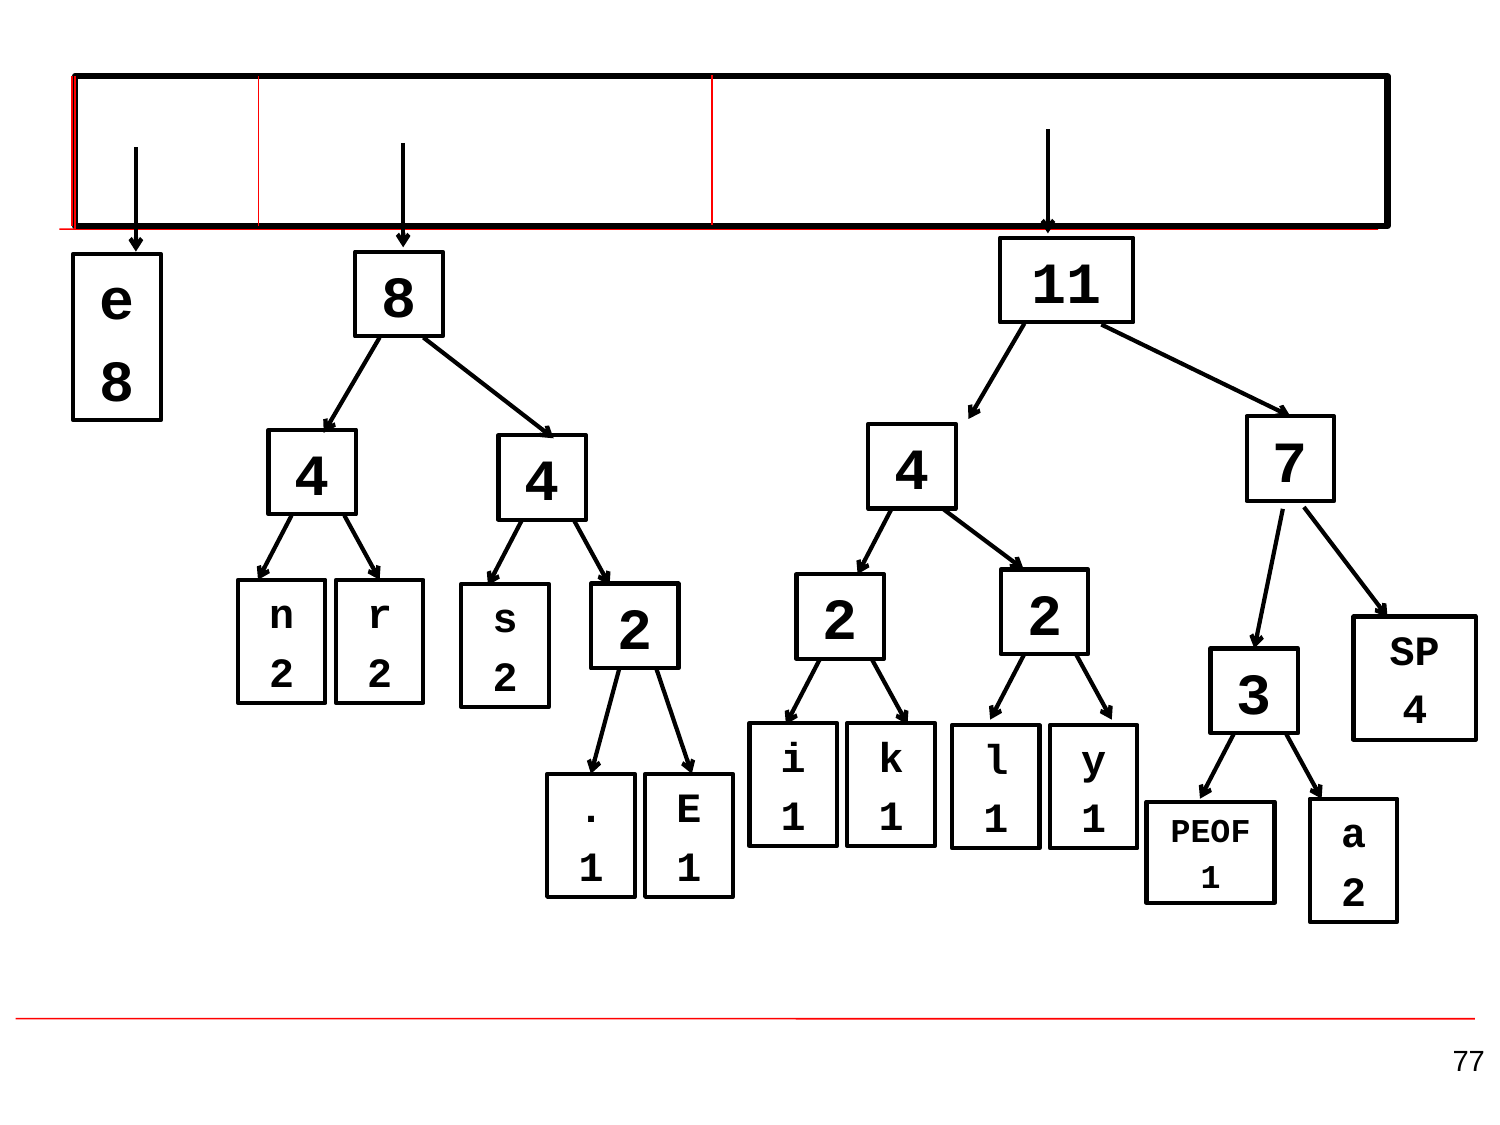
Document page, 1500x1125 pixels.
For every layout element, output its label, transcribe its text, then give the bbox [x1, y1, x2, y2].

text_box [857, 509, 892, 575]
text_box [76, 76, 258, 227]
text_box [344, 515, 380, 581]
text_box 4 [268, 429, 357, 515]
text_box a 2 [1309, 798, 1398, 922]
text_box y 1 [1049, 725, 1138, 849]
text_box n 2 [237, 579, 326, 703]
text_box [989, 655, 1024, 720]
text_box 8 [355, 251, 443, 337]
text_box s 2 [461, 583, 549, 707]
text_box 2 [796, 574, 884, 659]
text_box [590, 669, 620, 775]
text_box 4 [498, 435, 587, 520]
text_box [423, 337, 554, 439]
text_box PEOF 1 [1146, 801, 1275, 903]
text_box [656, 669, 693, 775]
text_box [943, 509, 1024, 570]
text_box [872, 659, 908, 725]
text_box . 1 [547, 773, 635, 897]
text_box l 1 [951, 725, 1040, 849]
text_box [323, 337, 380, 434]
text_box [1101, 324, 1291, 417]
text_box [574, 520, 610, 586]
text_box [968, 323, 1025, 420]
slide_number 77 [1149, 1034, 1500, 1113]
text_box 4 [868, 423, 956, 509]
text_box i 1 [749, 722, 837, 847]
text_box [1254, 508, 1284, 649]
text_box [487, 520, 522, 586]
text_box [257, 515, 292, 581]
text_box E 1 [645, 773, 733, 897]
text_box [713, 76, 1388, 227]
text_box SP 4 [1353, 616, 1476, 740]
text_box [1303, 506, 1388, 618]
text_box 3 [1210, 648, 1299, 734]
text_box k 1 [847, 722, 935, 847]
text_box 7 [1246, 416, 1335, 502]
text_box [785, 659, 820, 725]
text_box e 8 [73, 253, 161, 421]
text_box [1199, 734, 1234, 799]
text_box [1286, 734, 1322, 799]
text_box r 2 [335, 579, 424, 703]
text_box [1076, 655, 1112, 720]
text_box 2 [1000, 569, 1089, 655]
text_box [259, 76, 711, 227]
text_box 2 [590, 583, 679, 669]
text_box 11 [999, 237, 1134, 323]
